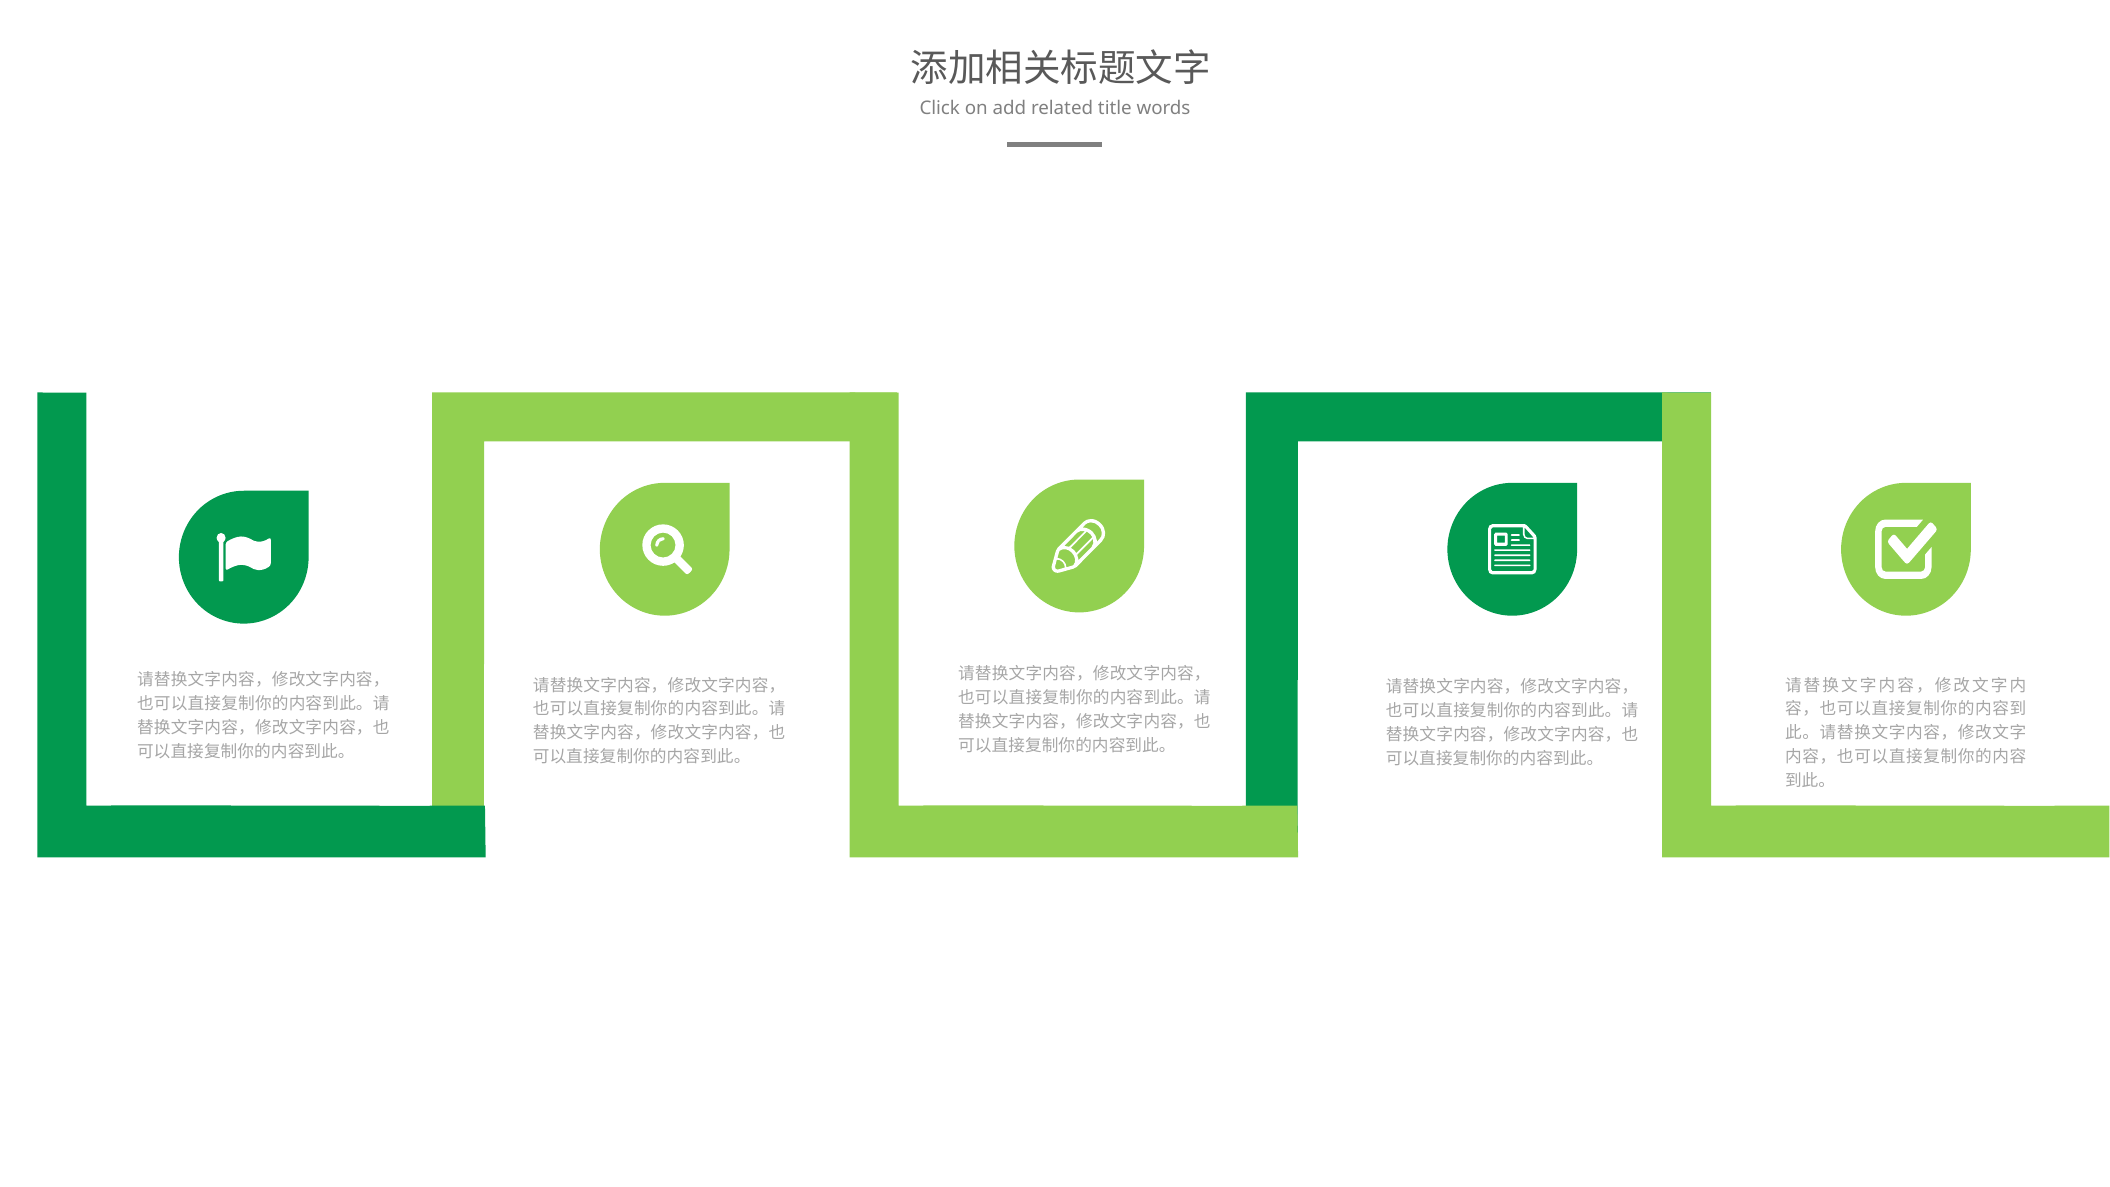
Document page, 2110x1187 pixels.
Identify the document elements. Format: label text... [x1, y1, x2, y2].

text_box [37, 392, 2110, 858]
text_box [1487, 524, 1537, 575]
text_box 添加相关标题文字 [877, 37, 1245, 95]
text_box Click on add related title words [877, 89, 1232, 124]
